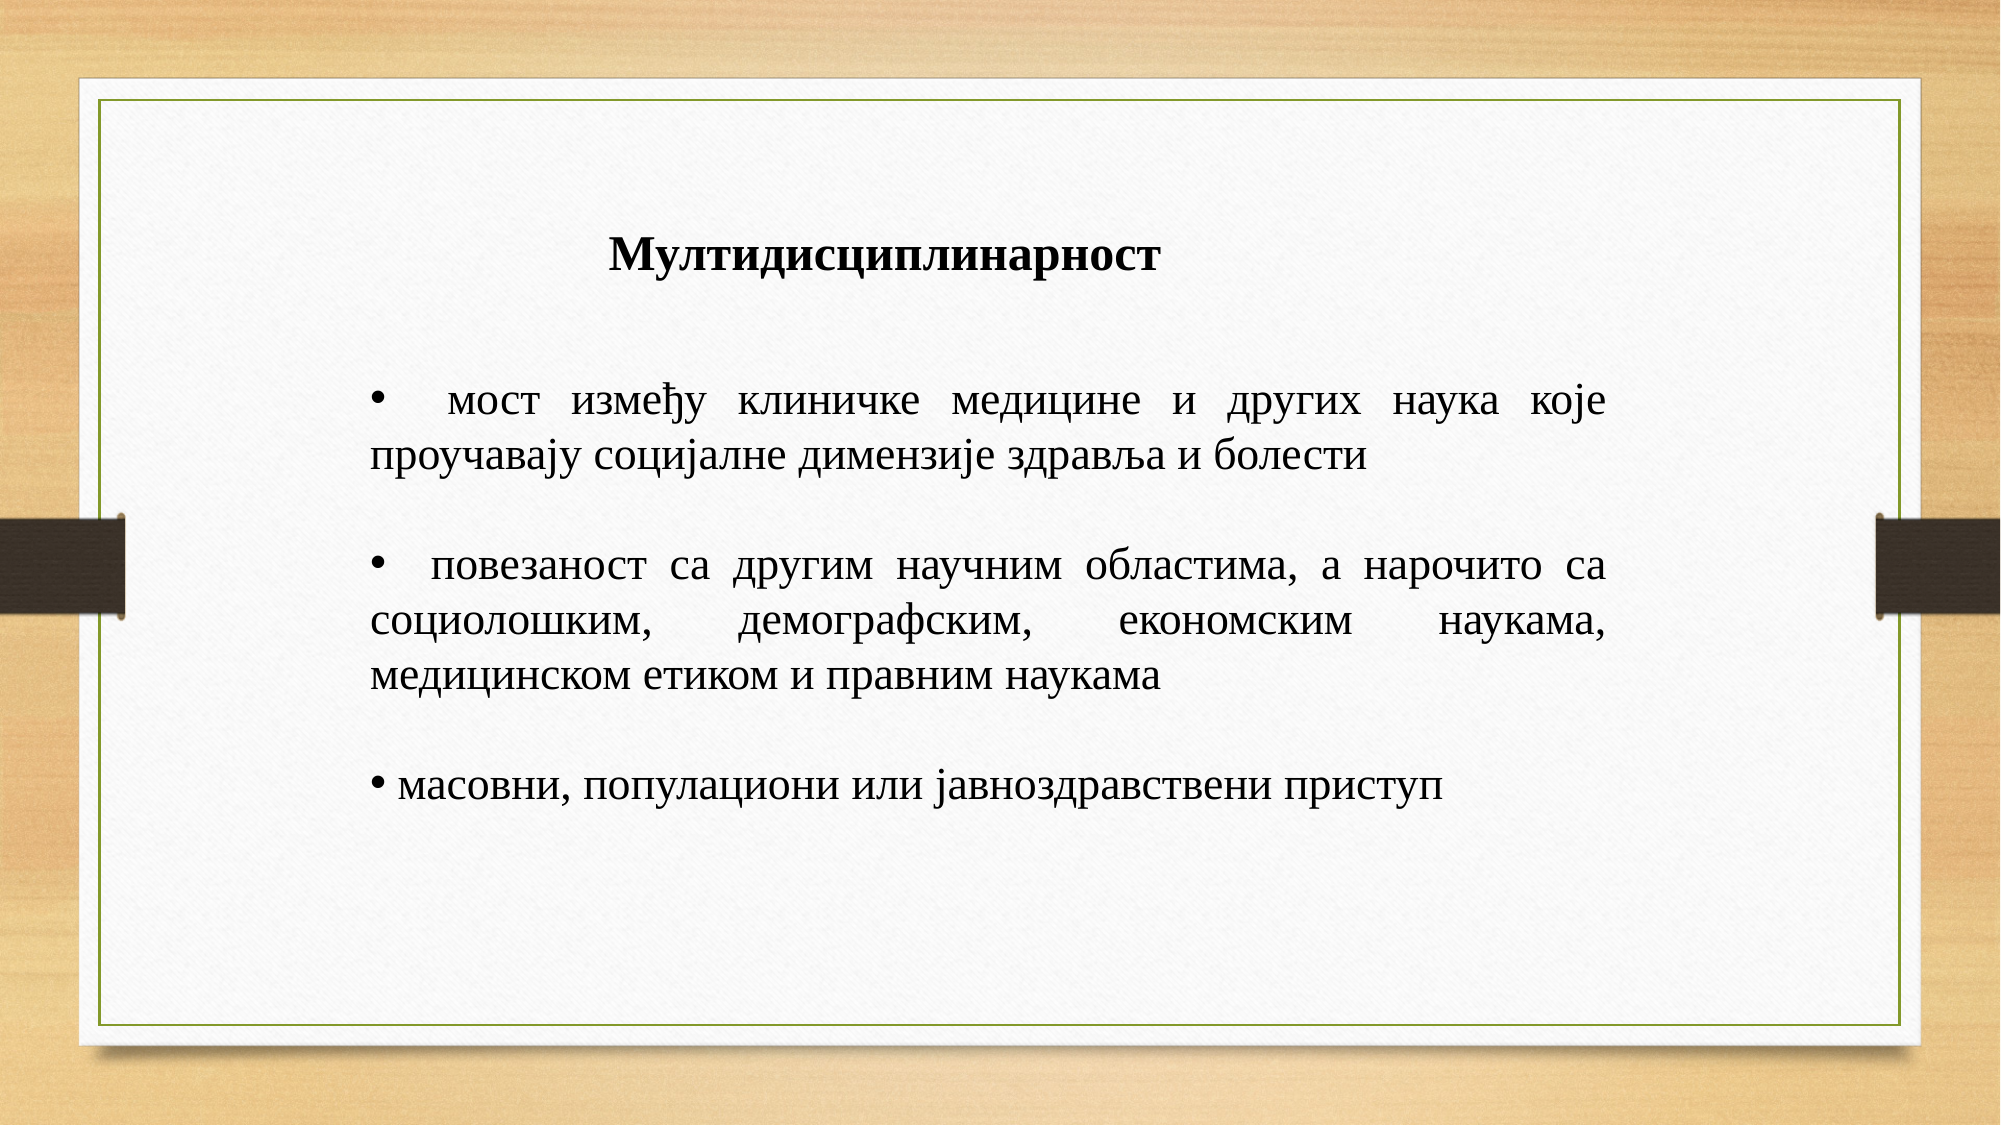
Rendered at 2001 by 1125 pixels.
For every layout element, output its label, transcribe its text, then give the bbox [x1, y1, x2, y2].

text_box мост између клиничке медицине и других наука које проучавају социјалне димензије здравља и болести повезаност са другим научним областима, а нарочито са социолошким, демографским, економским наукама, медицинском етиком и правним наукама масовни, популациони или јавноздравствени приступ [355, 361, 1622, 817]
text_box Мултидисциплинарност [457, 212, 1313, 288]
picture [0, 0, 2001, 1125]
